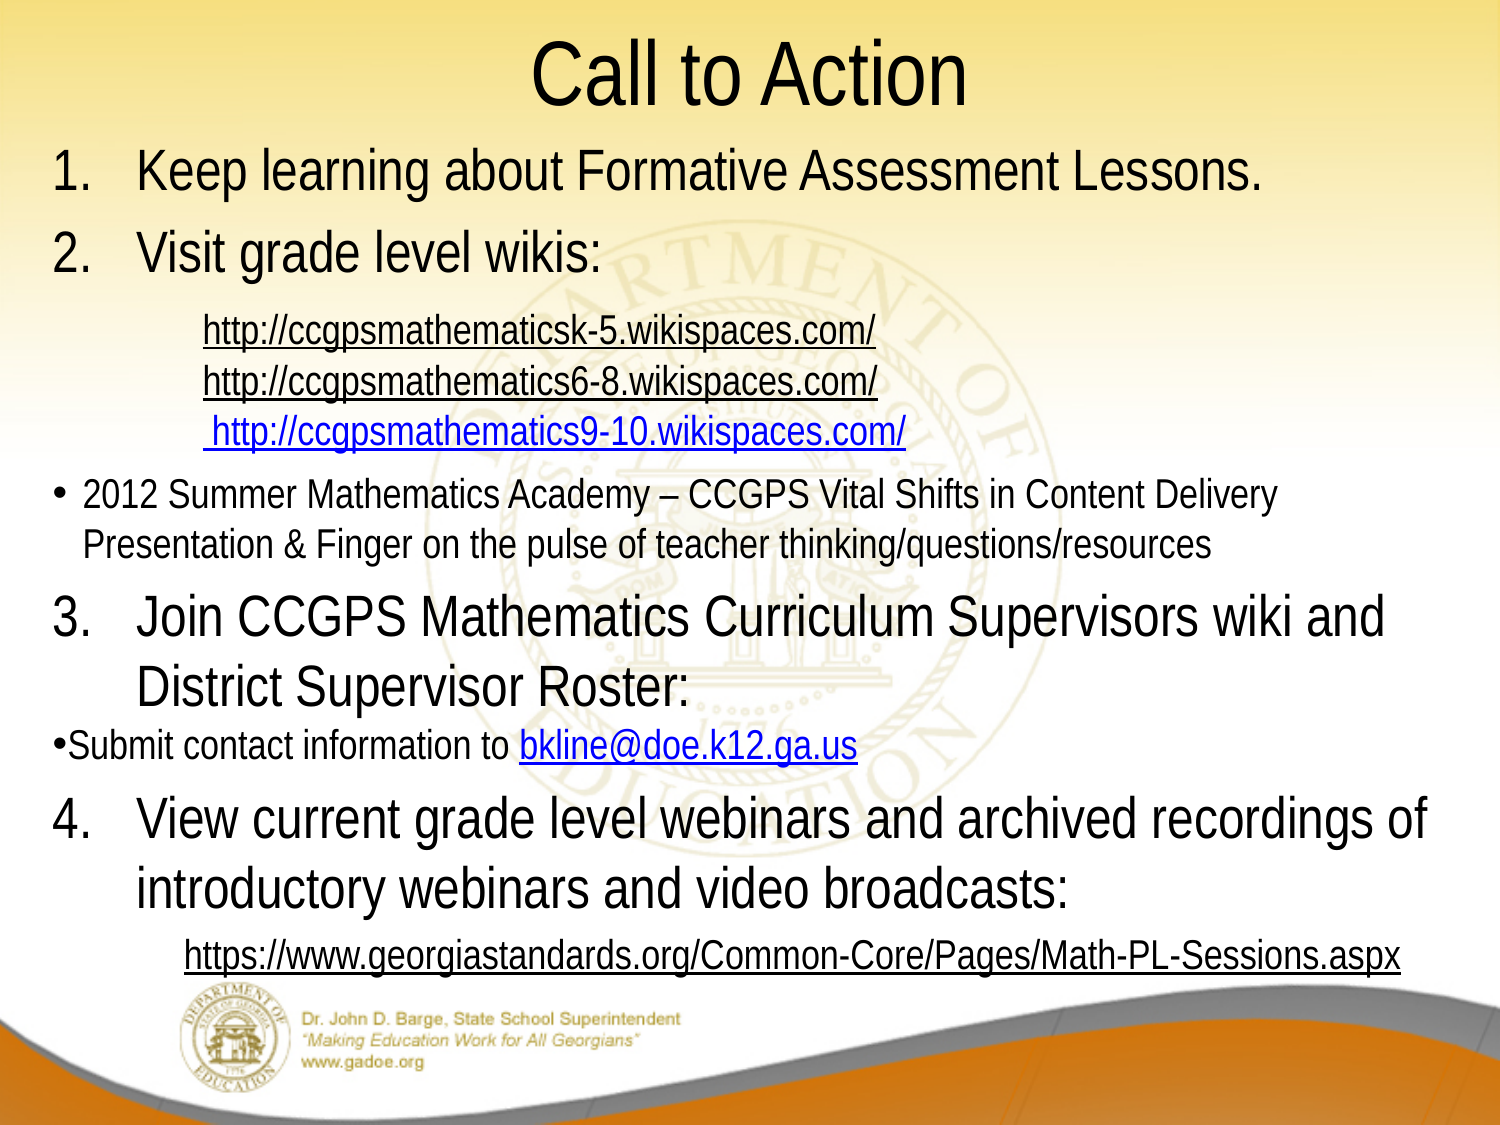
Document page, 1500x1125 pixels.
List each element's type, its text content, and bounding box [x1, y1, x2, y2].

list Keep learning about Formative Assessment Lessons. Visit grade level wikis: http://ccgpsmathematicsk-5.wikispaces.com/ http://ccgpsmathematics6-8.wikispaces.com/ http://ccgpsmathematics9-10.wikispaces.com/ 2012 Summer Mathematics Academy – CCGPS Vital Shifts in Content Delivery Presentation & Finger on the pulse of teacher thinking/questions/resources Join CCGPS Mathematics Curriculum Supervisors wiki and District Supervisor Roster: Submit contact information to bkline@doe.k12.ga.us View current grade level webinars and archived recordings of introductory webinars and video broadcasts: https://www.georgiastandards.org/Common-Core/Pages/Math-PL-Sessions.aspx [37, 124, 1463, 988]
picture [0, 0, 1500, 1125]
title Call to Action [74, 0, 1426, 124]
